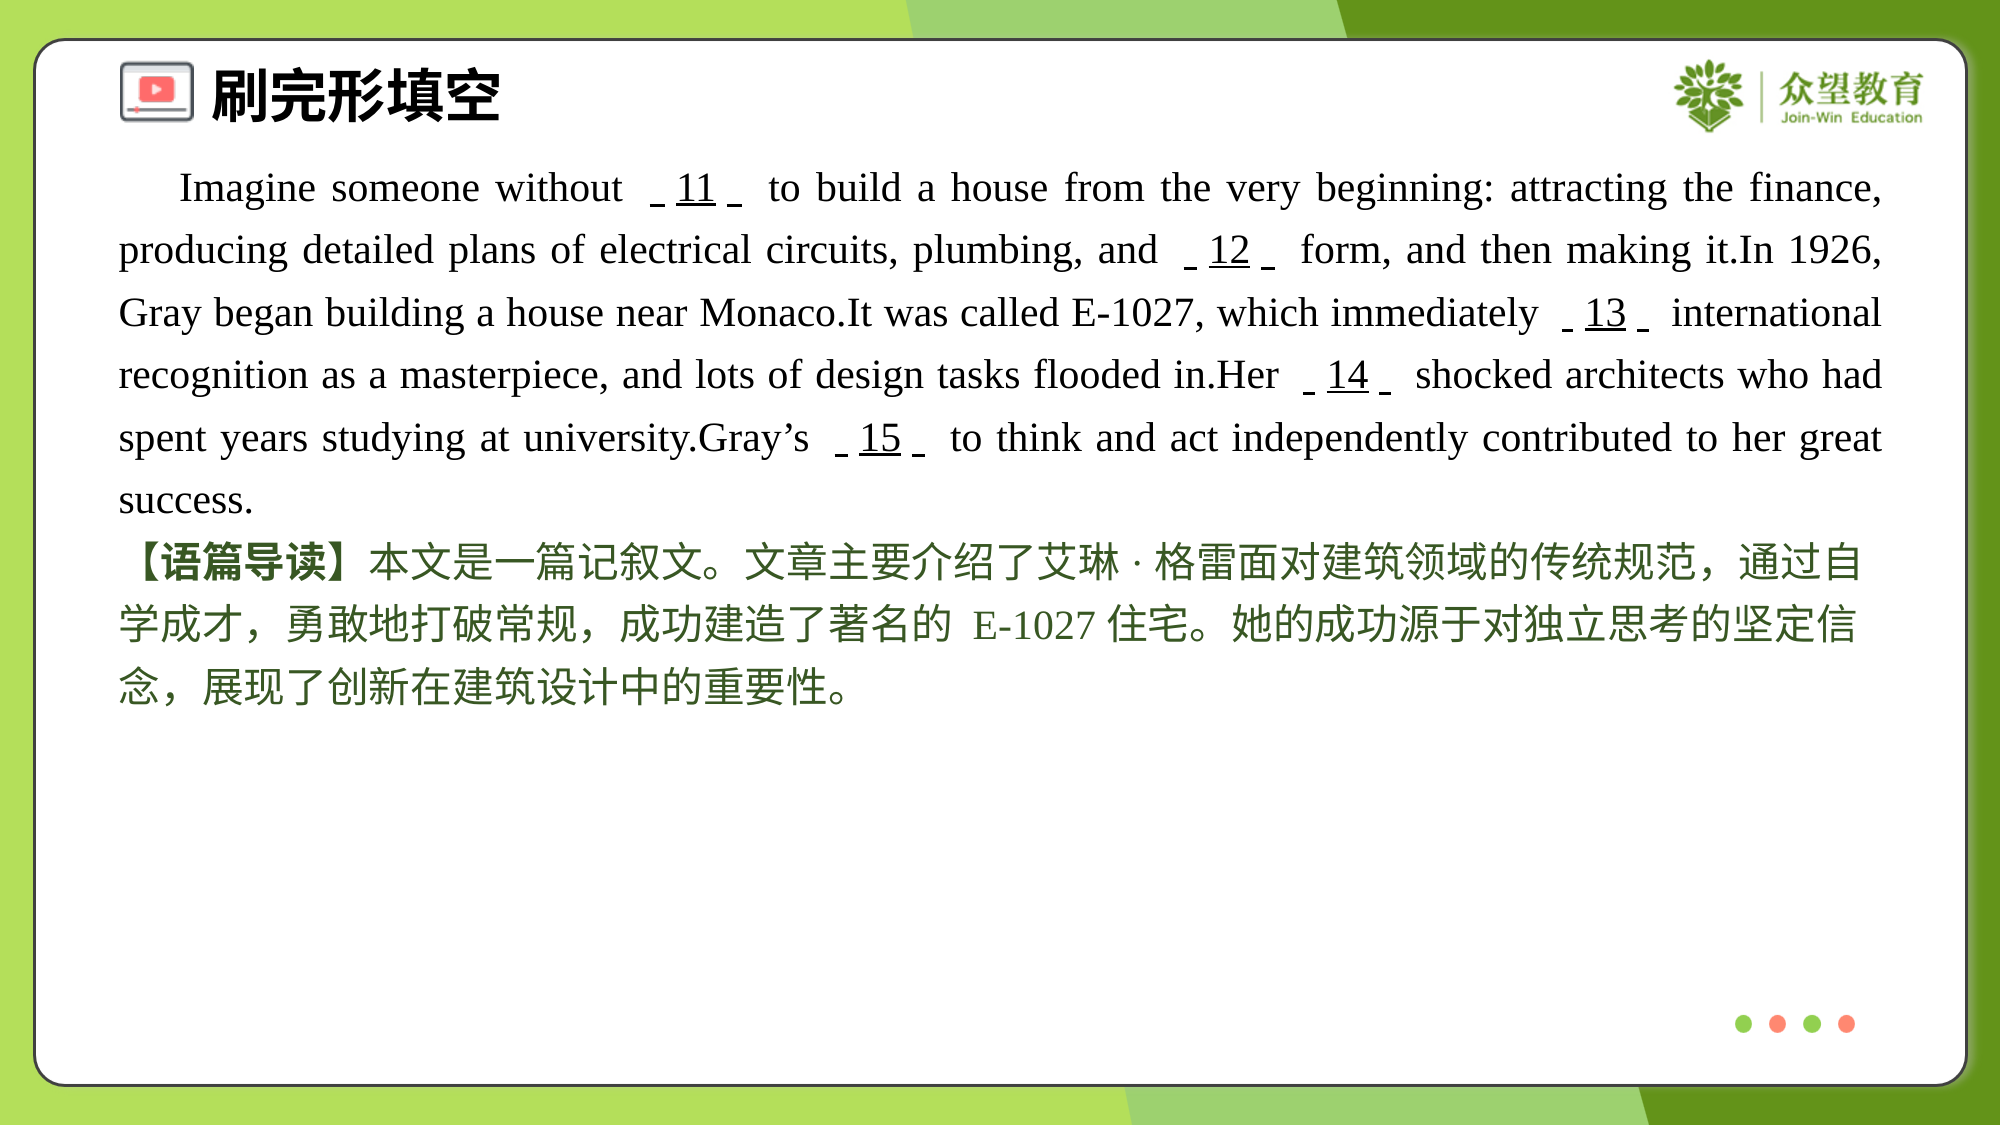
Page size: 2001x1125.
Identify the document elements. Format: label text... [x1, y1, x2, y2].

text_box 【语篇导读】本文是一篇记叙文。文章主要介绍了艾琳·格雷面对建筑领域的传统规范，通过自学成才，勇敢地打破常规，成功建造了著名的 E-1027住宅。她的成功源于对独立思考的坚定信念，展现了创新在建筑设计中的重要性。 [118, 523, 1883, 706]
text_box Imagine someone without . .11. . to build a house from the very beginning: attracting the finance, producing detailed plans of electrical circuits, plumbing, and . .12. . form, and then making it.In 1926, Gray began building a house near Monaco.It was called E-1027, which immediately . .13. . international recognition as a masterpiece, and lots of design tasks flooded in.Her . .14. . shocked architects who had spent years studying at university.Gray’s . .15. . to think and act independently contributed to her great success.#3 [118, 146, 1883, 516]
picture [0, 0, 2000, 1125]
